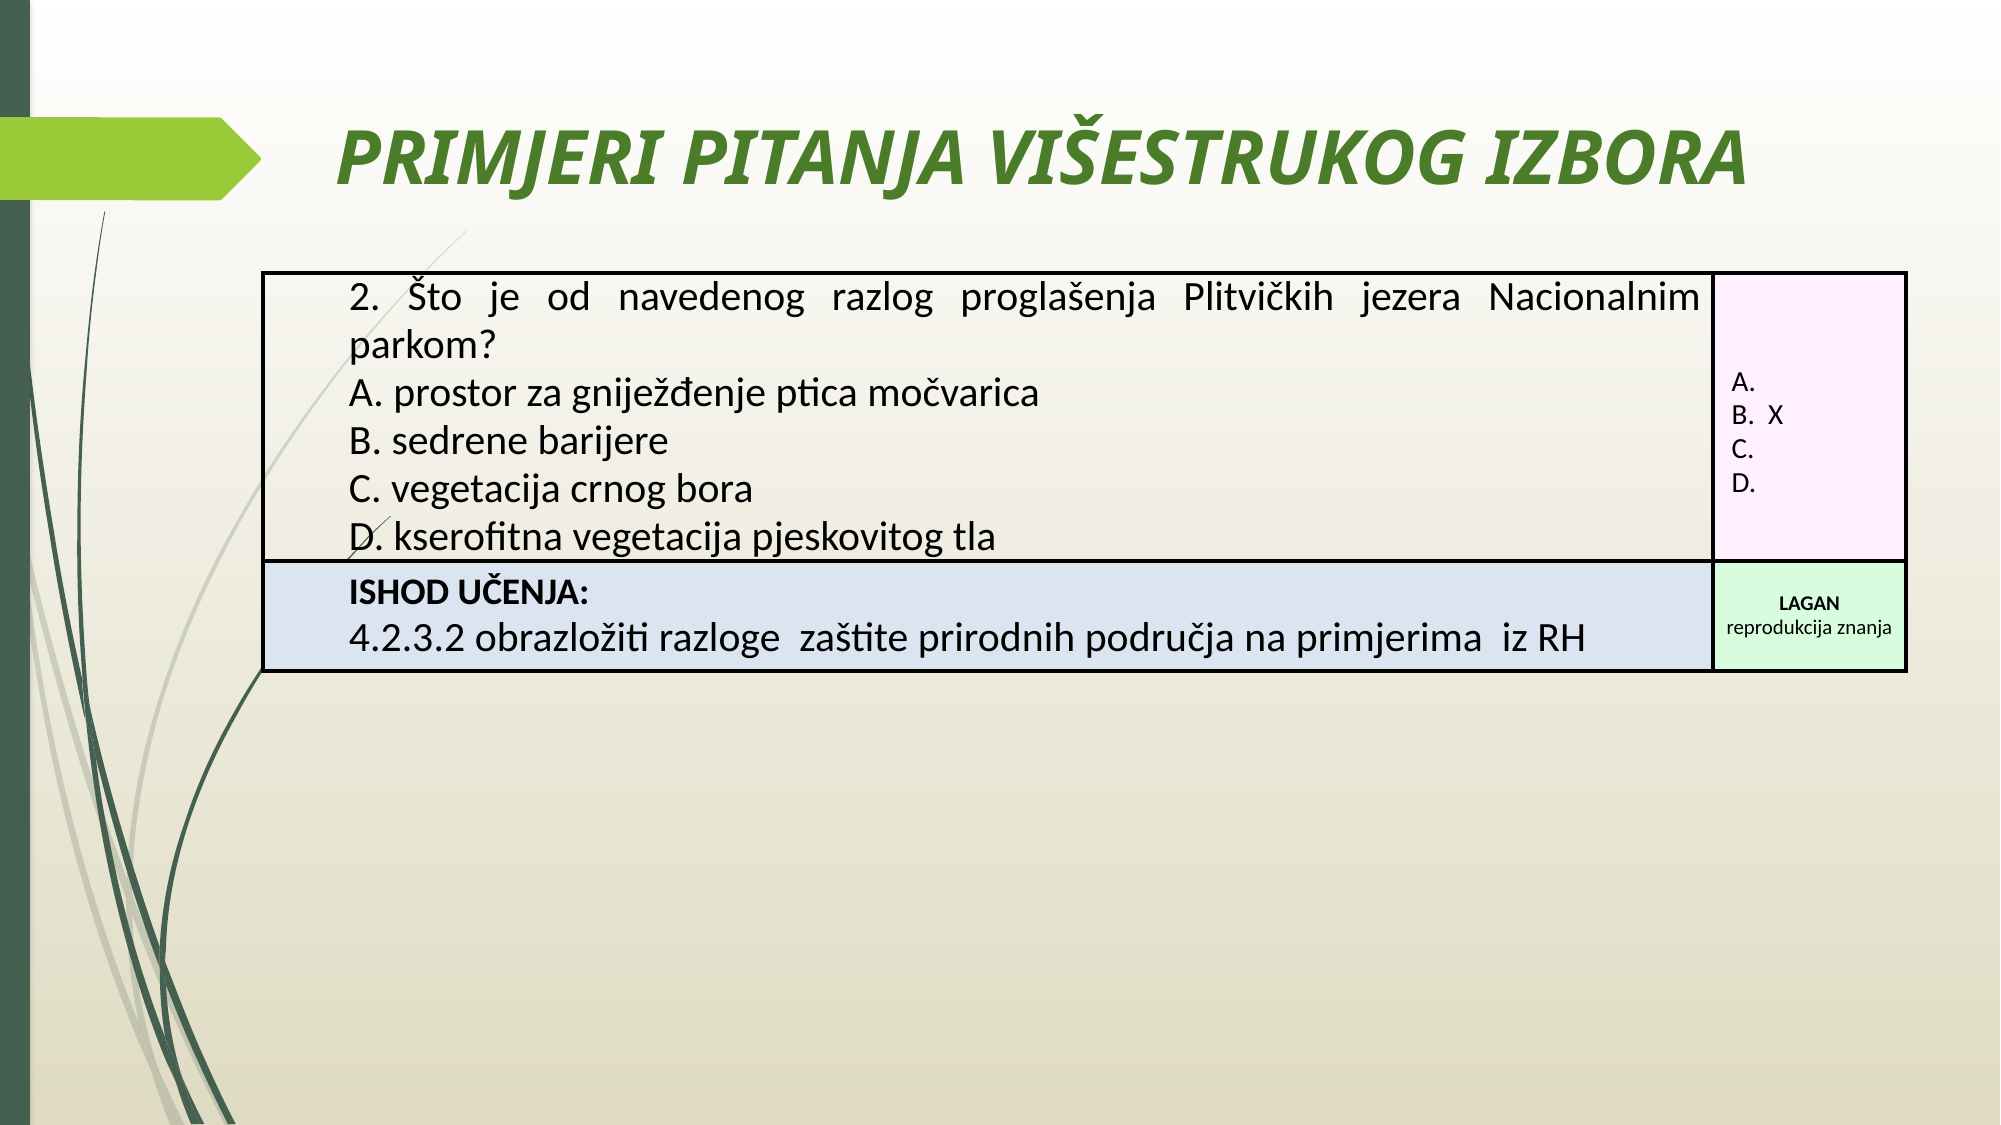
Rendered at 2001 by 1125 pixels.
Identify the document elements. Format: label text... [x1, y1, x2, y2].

table_cell LAGAN reprodukcija znanja [1715, 563, 1904, 669]
table_cell ISHOD UČENJA: 4.2.3.2 obrazložiti razloge zaštite prirodnih područja na primjerima iz RH [265, 563, 1711, 669]
table_header 2. Što je od navedenog razlog proglašenja Plitvičkih jezera Nacionalnim parkom? A. prostor za gniježđenje ptica močvarica B. sedrene barijere C. vegetacija crnog bora D. kserofitna vegetacija pjeskovitog tla [265, 275, 1711, 559]
table_header A. B. X C. D. [1715, 275, 1904, 559]
title PRIMJERI PITANJA VIŠESTRUKOG IZBORA [320, 102, 1783, 225]
